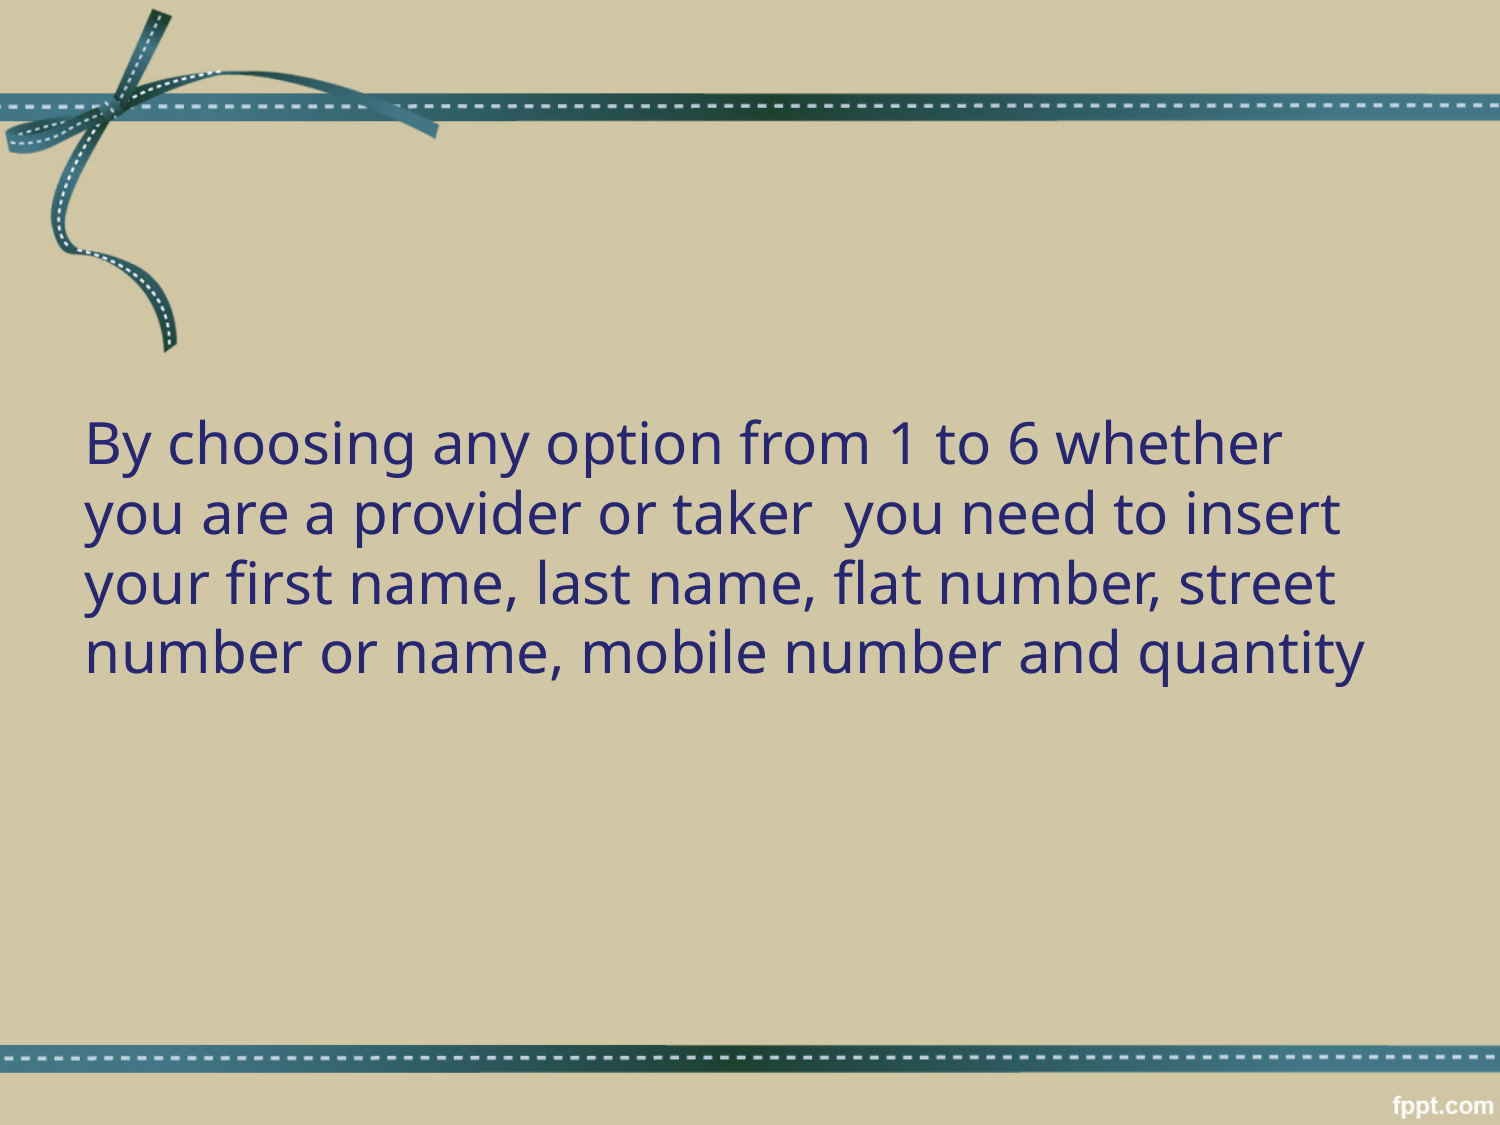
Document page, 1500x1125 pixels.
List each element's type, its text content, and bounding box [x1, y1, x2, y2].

picture [0, 0, 1500, 1125]
text_box By choosing any option from 1 to 6 whether you are a provider or taker you need to insert your first name, last name, flat number, street number or name, mobile number and quantity [70, 398, 1395, 694]
